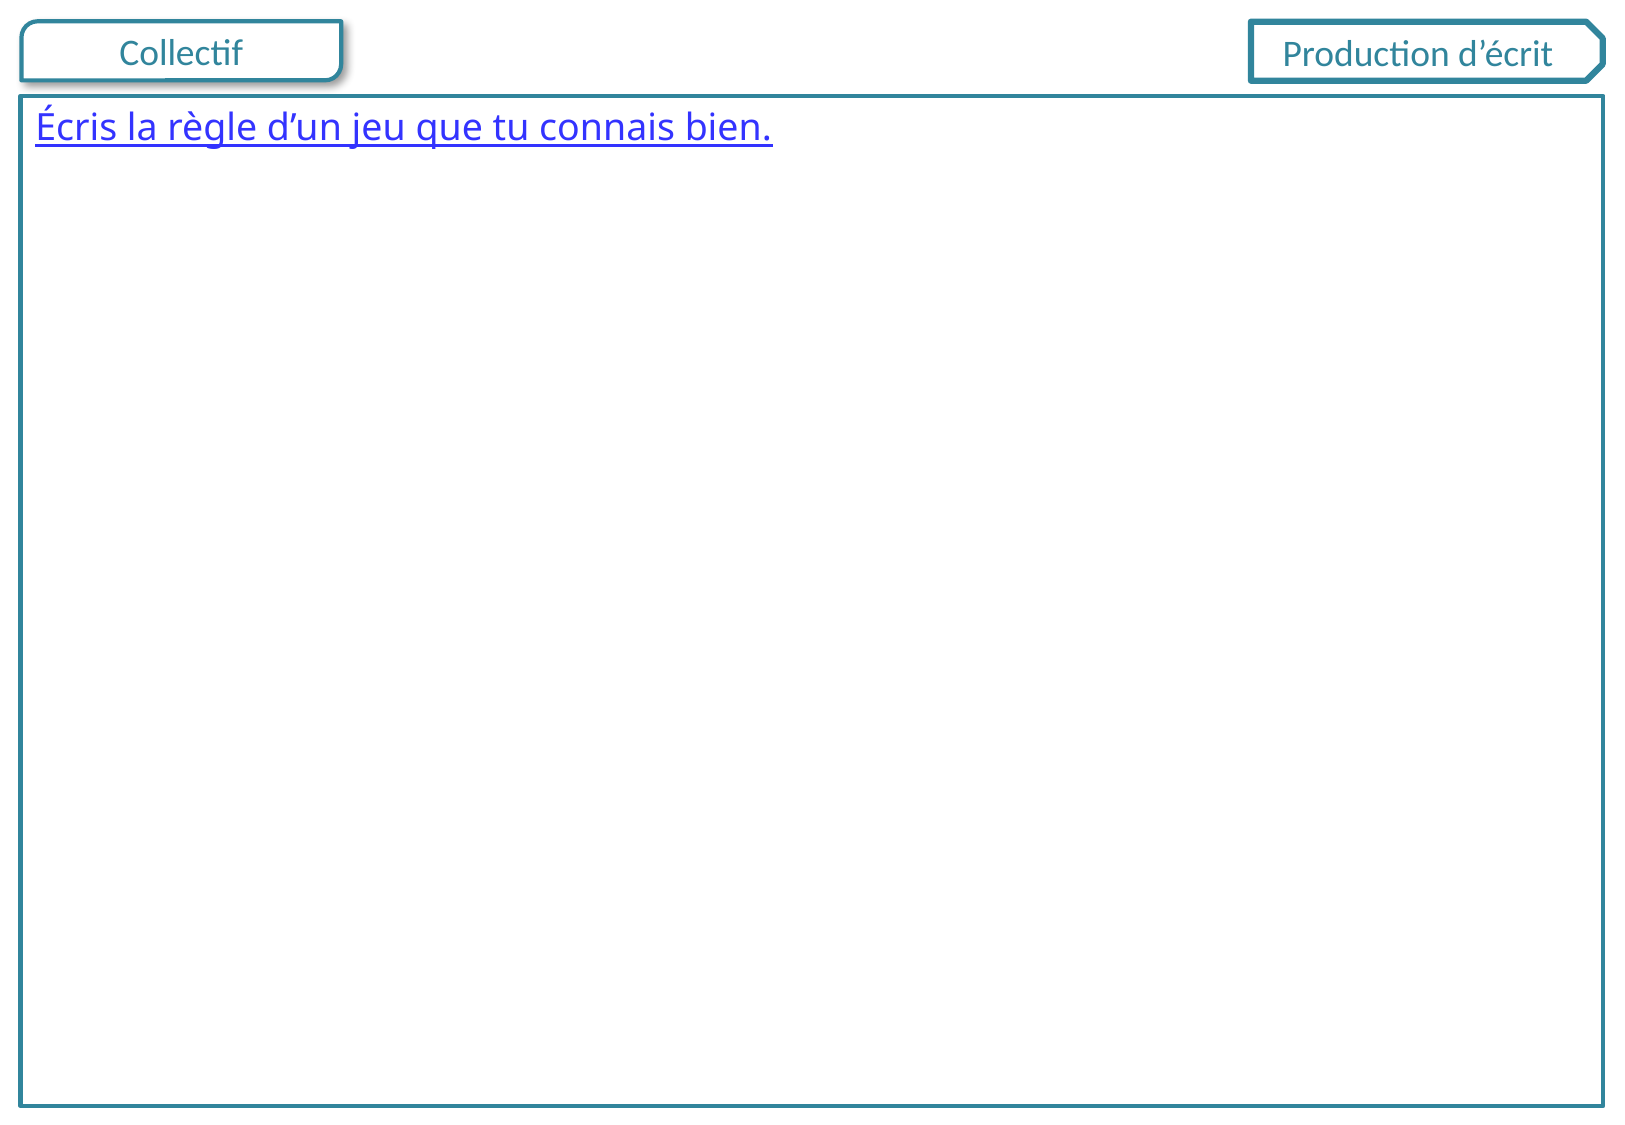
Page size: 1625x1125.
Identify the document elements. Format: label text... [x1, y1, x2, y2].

list Écris la règle d’un jeu que tu connais bien. [18, 94, 1605, 1108]
list Production d’écrit [1251, 21, 1585, 81]
